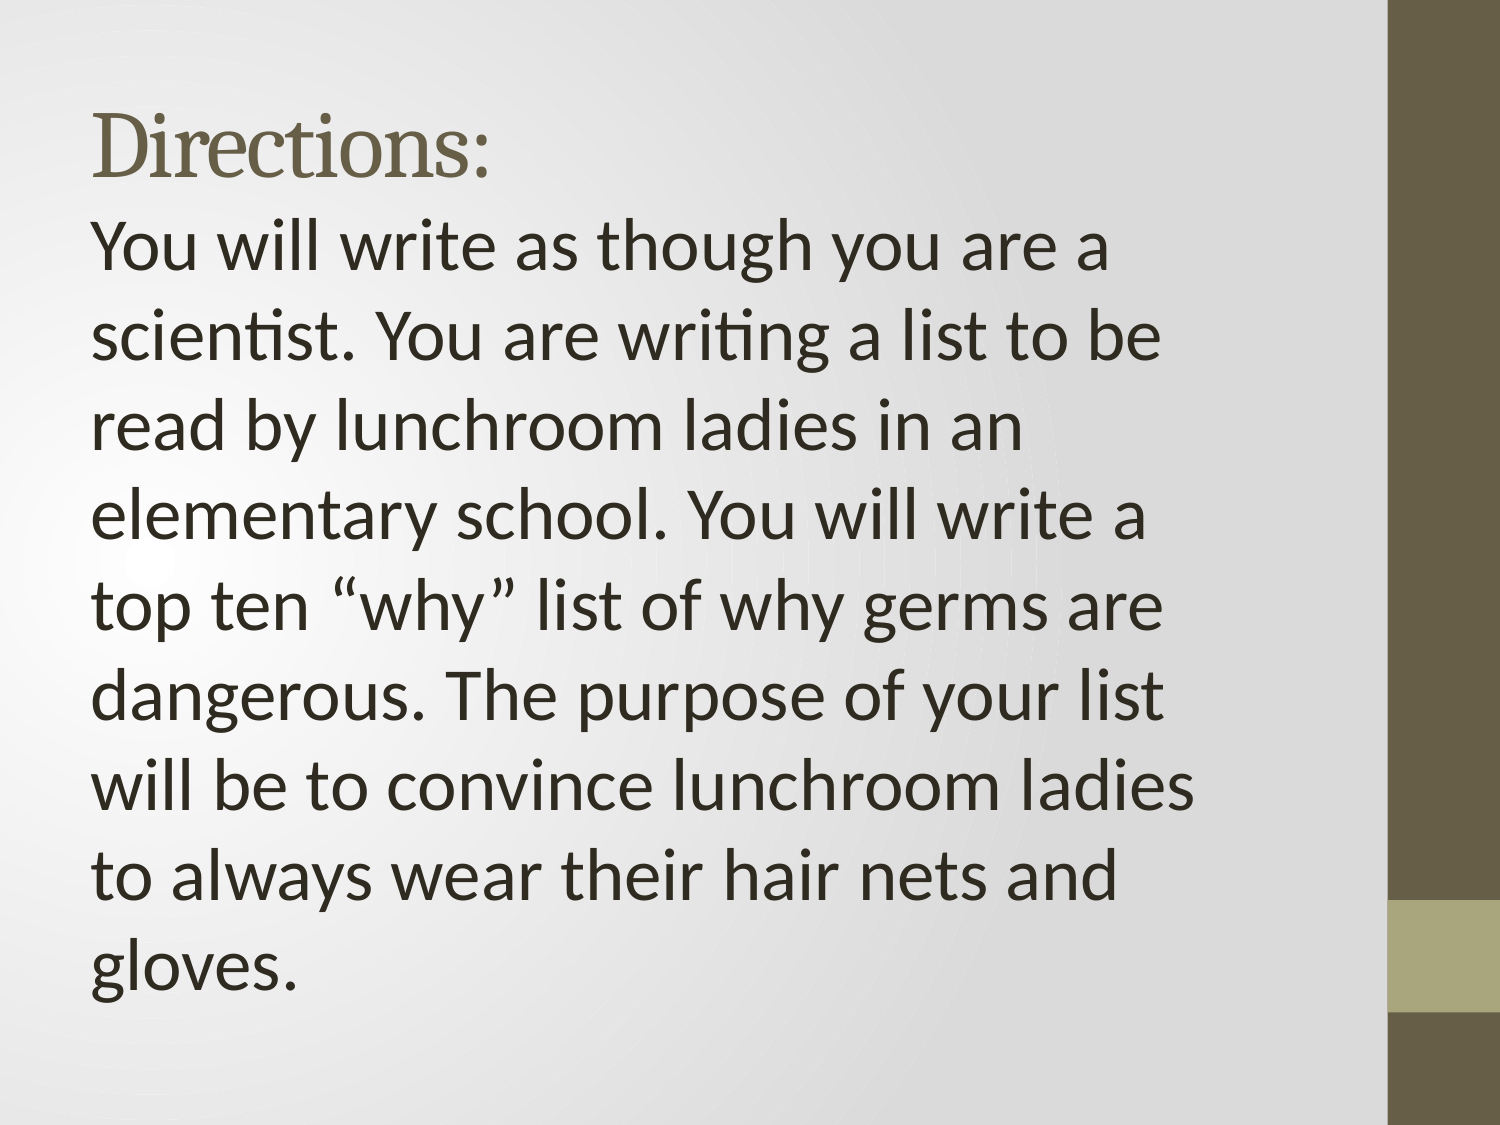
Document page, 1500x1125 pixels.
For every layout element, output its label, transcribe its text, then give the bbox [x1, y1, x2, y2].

title Directions: [75, 45, 1325, 233]
list You will write as though you are a scientist. You are writing a list to be read by lunchroom ladies in an elementary school. You will write a top ten “why” list of why germs are dangerous. The purpose of your list will be to convince lunchroom ladies to always wear their hair nets and gloves. [75, 187, 1225, 1005]
